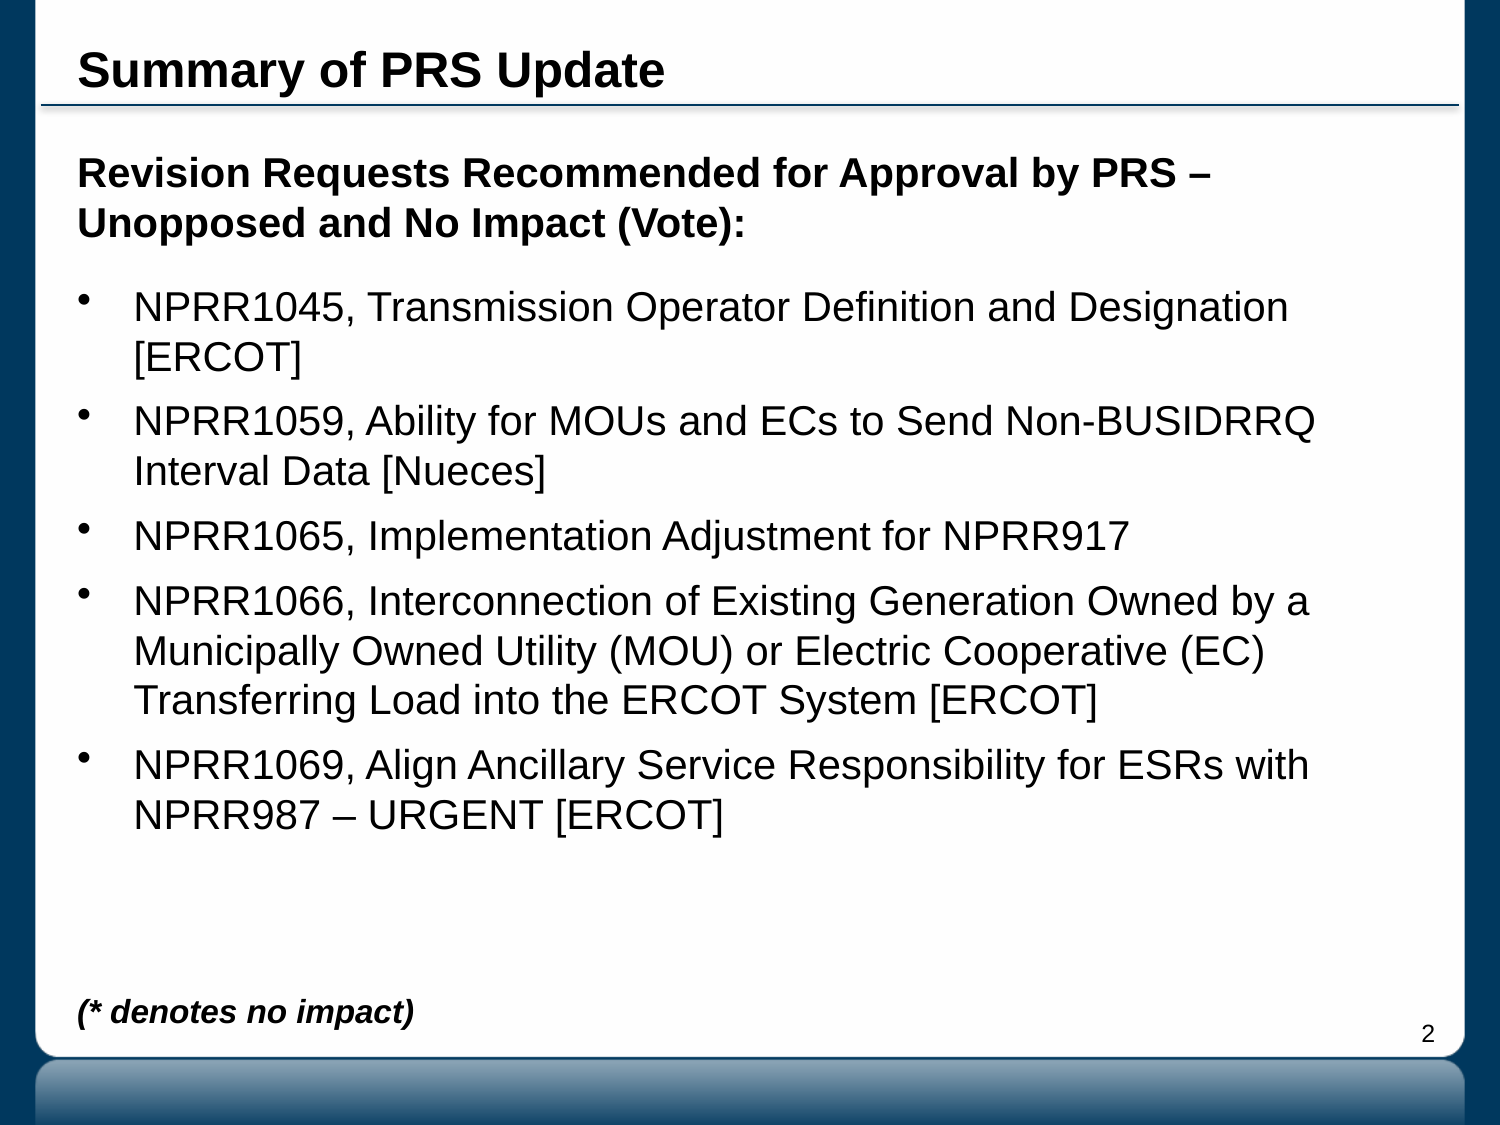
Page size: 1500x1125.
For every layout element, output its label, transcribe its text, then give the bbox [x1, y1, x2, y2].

picture [35, 0, 1465, 1125]
title Summary of PRS Update [62, 29, 1450, 106]
text_box Revision Requests Recommended for Approval by PRS – Unopposed and No Impact (Vote): NPRR1045, Transmission Operator Definition and Designation [ERCOT] NPRR1059, Ability for MOUs and ECs to Send Non-BUSIDRRQ Interval Data [Nueces] NPRR1065, Implementation Adjustment for NPRR917 NPRR1066, Interconnection of Existing Generation Owned by a Municipally Owned Utility (MOU) or Electric Cooperative (EC) Transferring Load into the ERCOT System [ERCOT] NPRR1069, Align Ancillary Service Responsibility for ESRs with NPRR987 – URGENT [ERCOT] (* denotes no impact) [62, 138, 1450, 1049]
